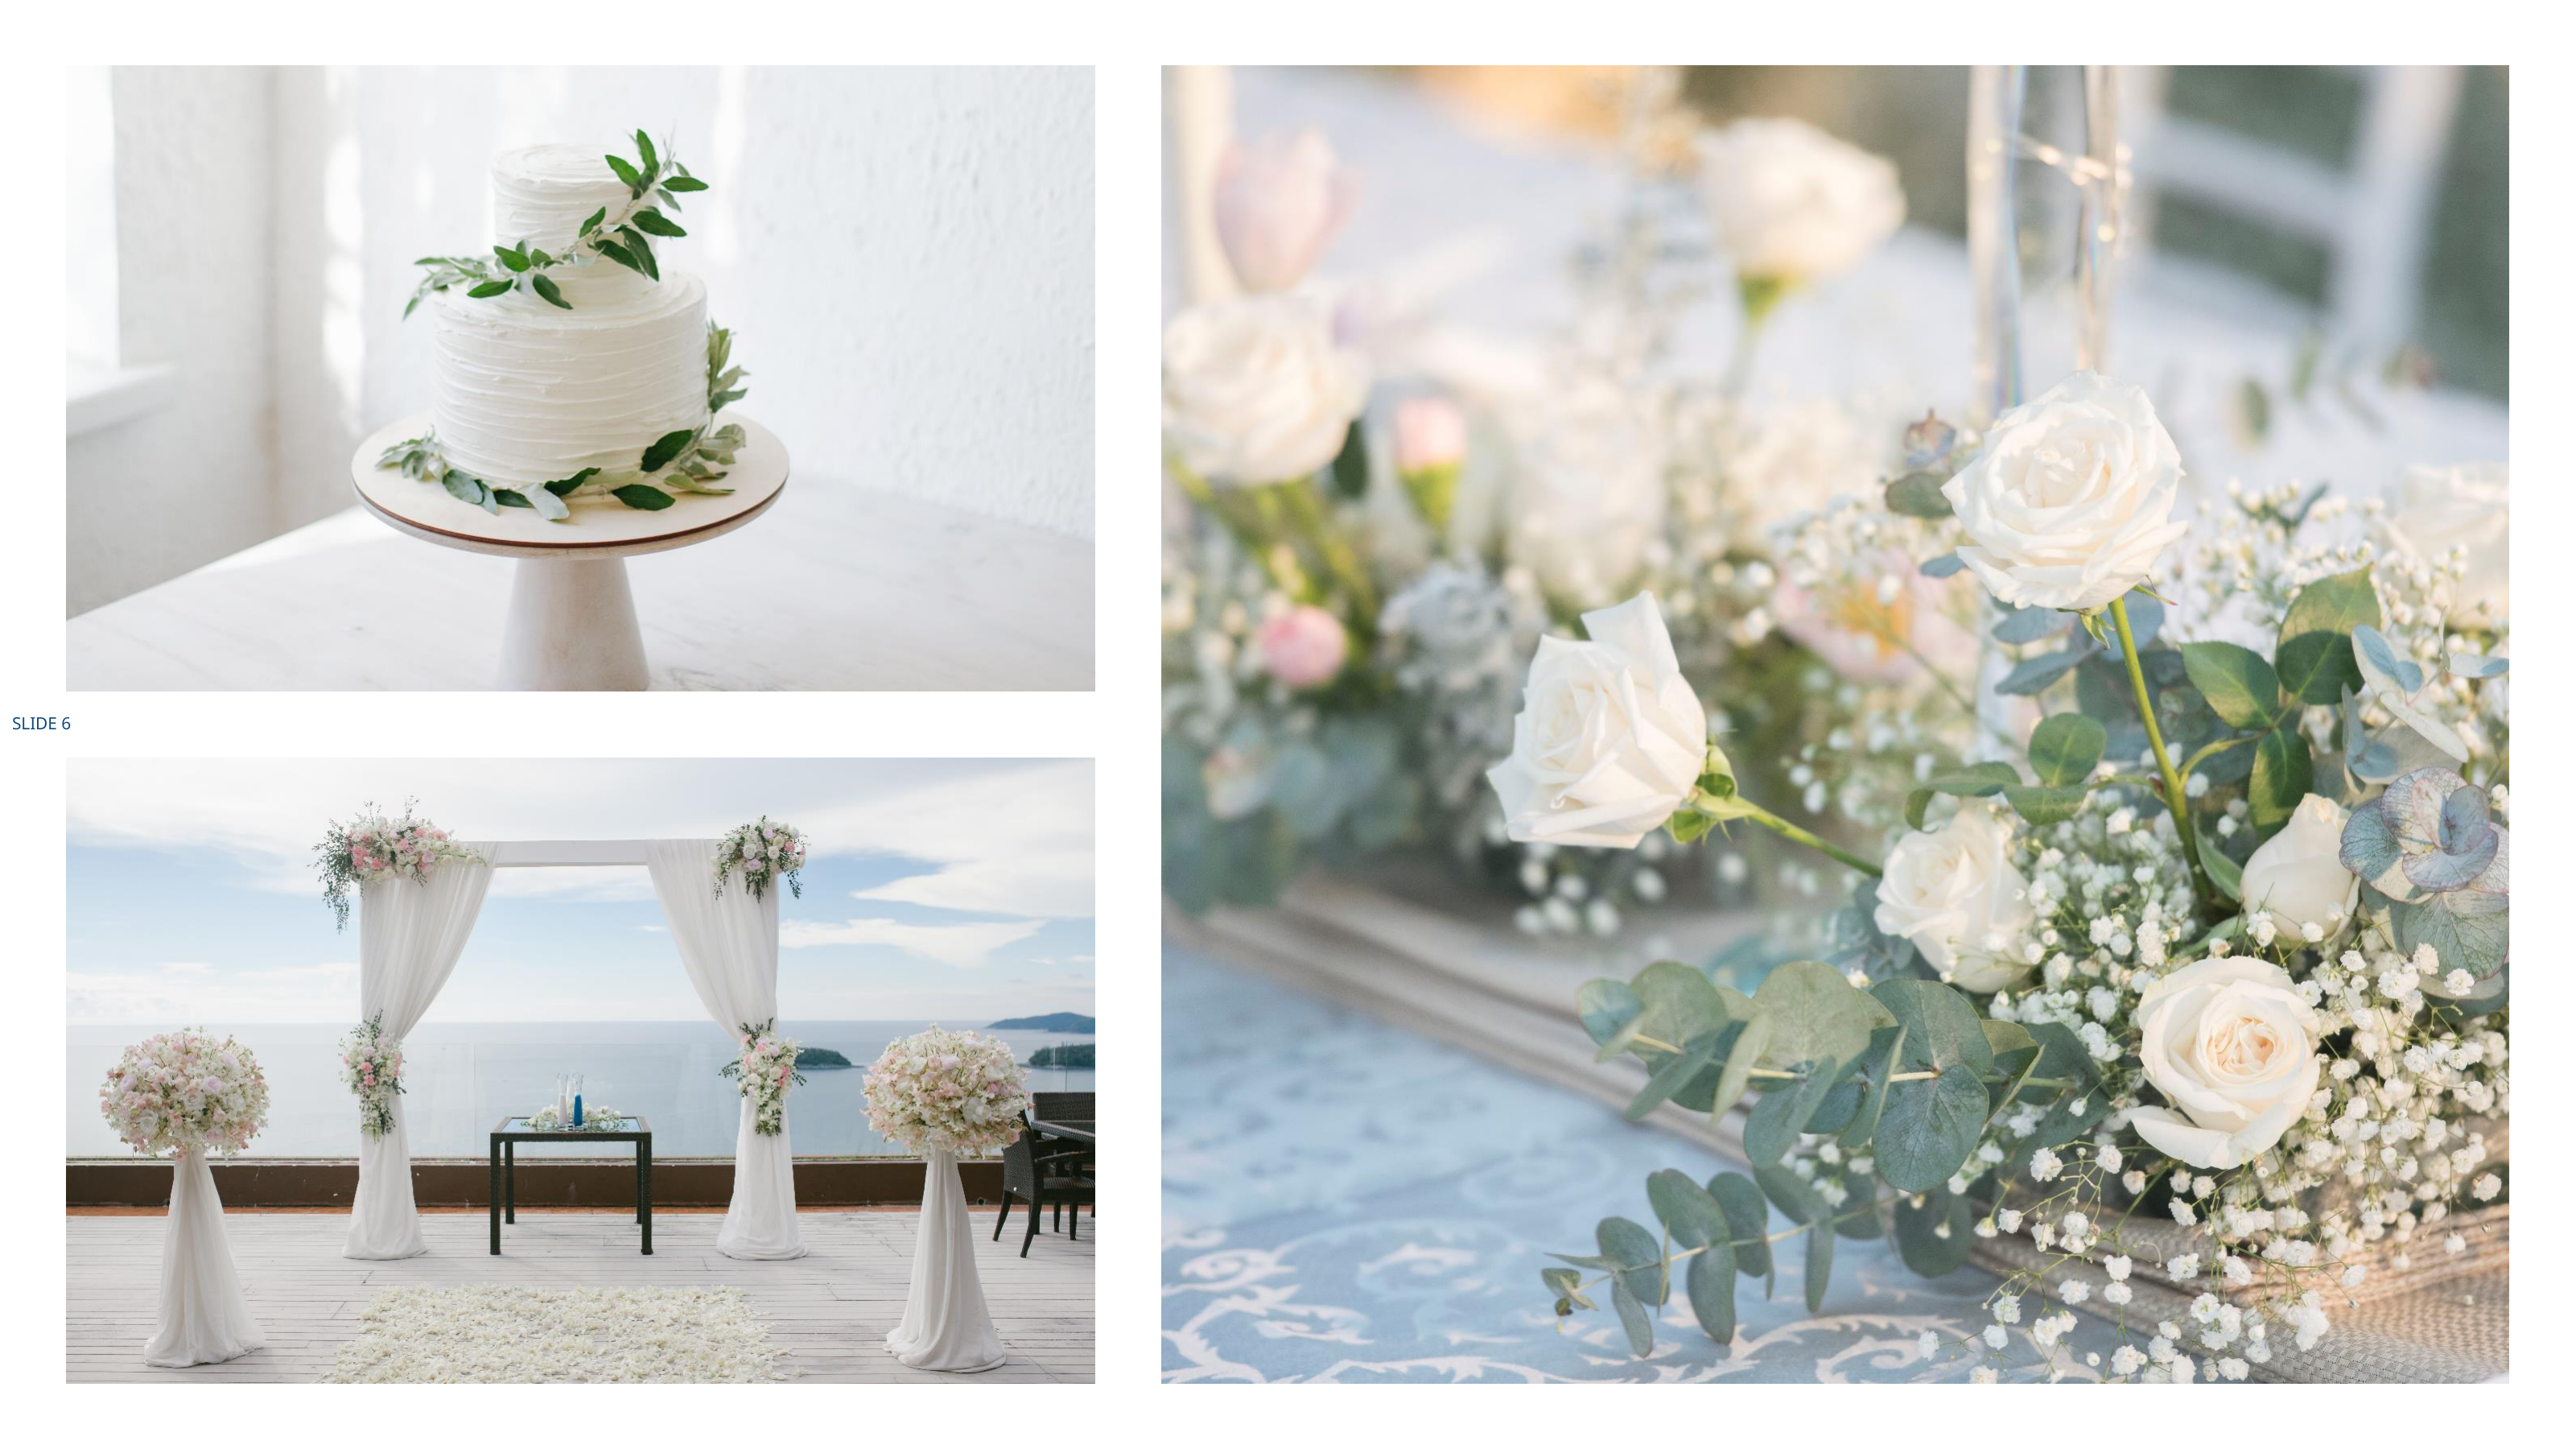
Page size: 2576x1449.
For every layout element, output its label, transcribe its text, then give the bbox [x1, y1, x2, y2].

picture [66, 758, 1095, 1384]
picture [66, 65, 1095, 691]
title Slide 6 [0, 663, 1153, 786]
picture [1160, 65, 2509, 1384]
